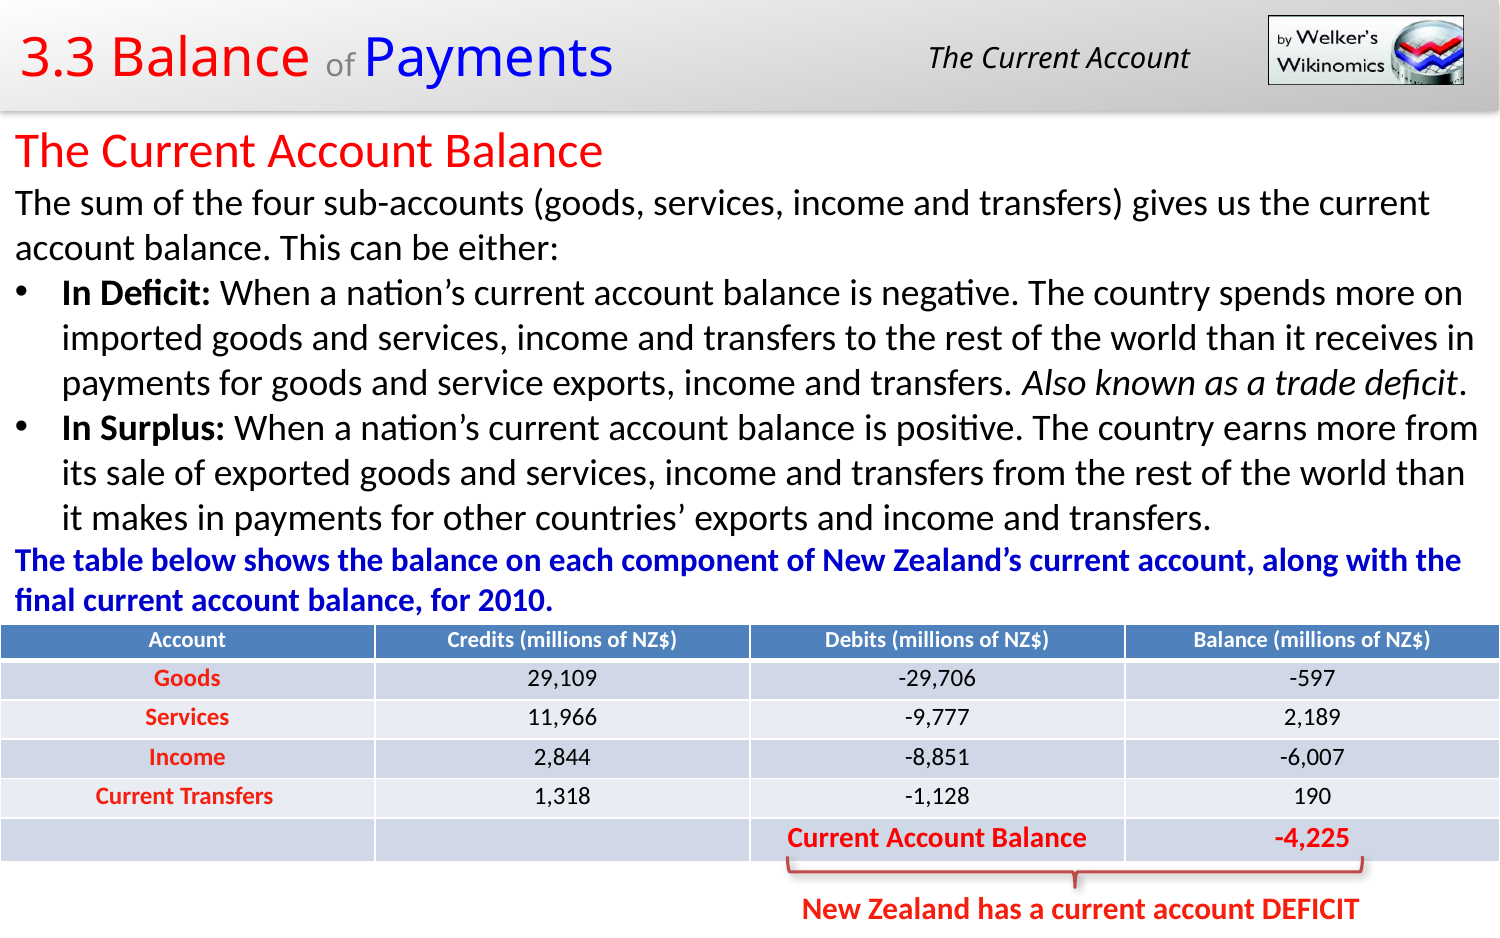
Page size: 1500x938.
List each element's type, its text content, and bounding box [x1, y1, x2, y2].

table_cell [1, 819, 374, 861]
table_cell 2,189 [1126, 701, 1499, 738]
table_cell -6,007 [1126, 740, 1499, 778]
table_cell Services [1, 701, 374, 738]
table_cell 190 [1126, 779, 1499, 817]
table_cell Current Account Balance [751, 819, 1124, 861]
table_cell 29,109 [376, 663, 749, 699]
table_header Balance (millions of NZ$) [1126, 625, 1499, 658]
table_header Account [1, 625, 374, 658]
text_box The Current Account Balance The sum of the four sub-accounts (goods, services, income and transfers) gives us the current account balance. This can be either: In Deficit: When a nation’s current account balance is negative. The country spends more on imported goods and services, income and transfers to the rest of the world than it receives in payments for goods and service exports, income and transfers. Also known as a trade deficit. In Surplus: When a nation’s current account balance is positive. The country earns more from its sale of exported goods and services, income and transfers from the rest of the world than it makes in payments for other countries’ exports and income and transfers. The table below shows the balance on each component of New Zealand’s current account, along with the final current account balance, for 2010. [0, 110, 1500, 623]
table_cell 1,318 [376, 779, 749, 817]
text_box [786, 856, 1364, 881]
table_cell 11,966 [376, 701, 749, 738]
picture [1268, 15, 1464, 85]
table_cell 2,844 [376, 740, 749, 778]
table_cell -29,706 [751, 663, 1124, 699]
table_cell -9,777 [751, 701, 1124, 738]
table_cell -597 [1126, 663, 1499, 699]
table_cell -8,851 [751, 740, 1124, 778]
text_box The Current Account [862, 33, 1256, 81]
table_cell Income [1, 740, 374, 778]
text_box New Zealand has a current account DEFICIT [674, 881, 1488, 934]
table_header Debits (millions of NZ$) [751, 625, 1124, 658]
table_cell [376, 819, 749, 861]
table_cell -4,225 [1126, 819, 1499, 861]
table_cell Current Transfers [1, 779, 374, 817]
table_cell -1,128 [751, 779, 1124, 817]
table_header Credits (millions of NZ$) [376, 625, 749, 658]
table_cell Goods [1, 663, 374, 699]
